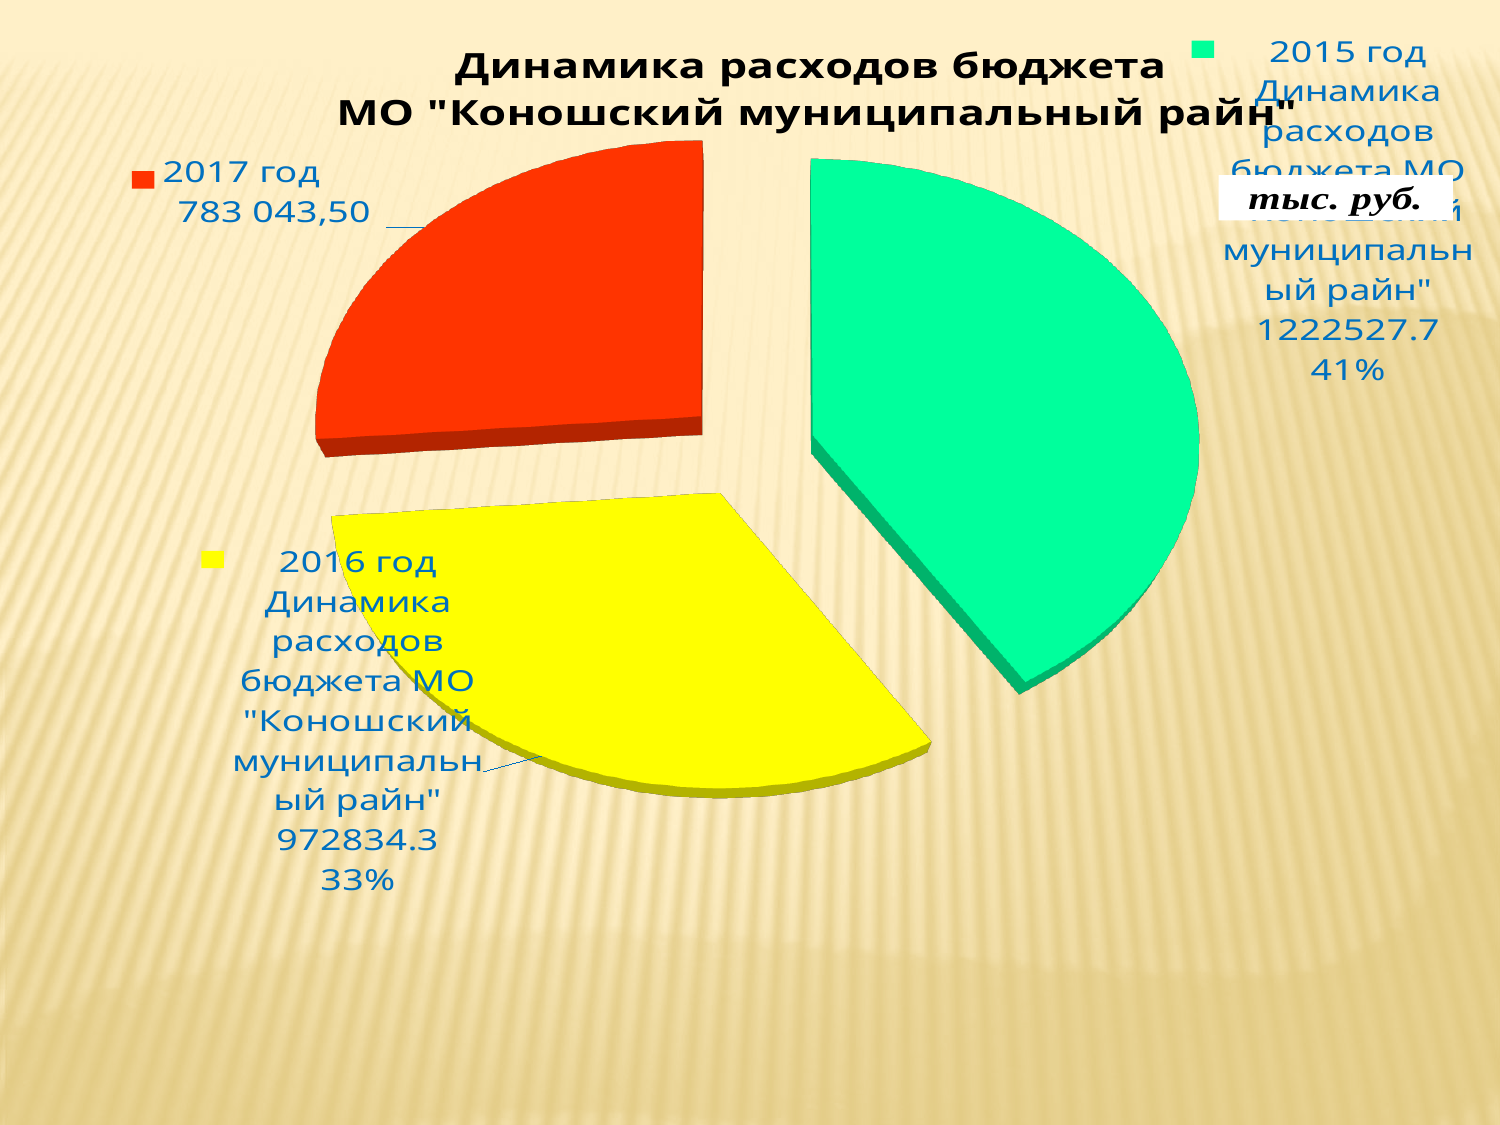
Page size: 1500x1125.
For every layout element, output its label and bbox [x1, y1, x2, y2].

chart [0, 0, 1500, 1125]
